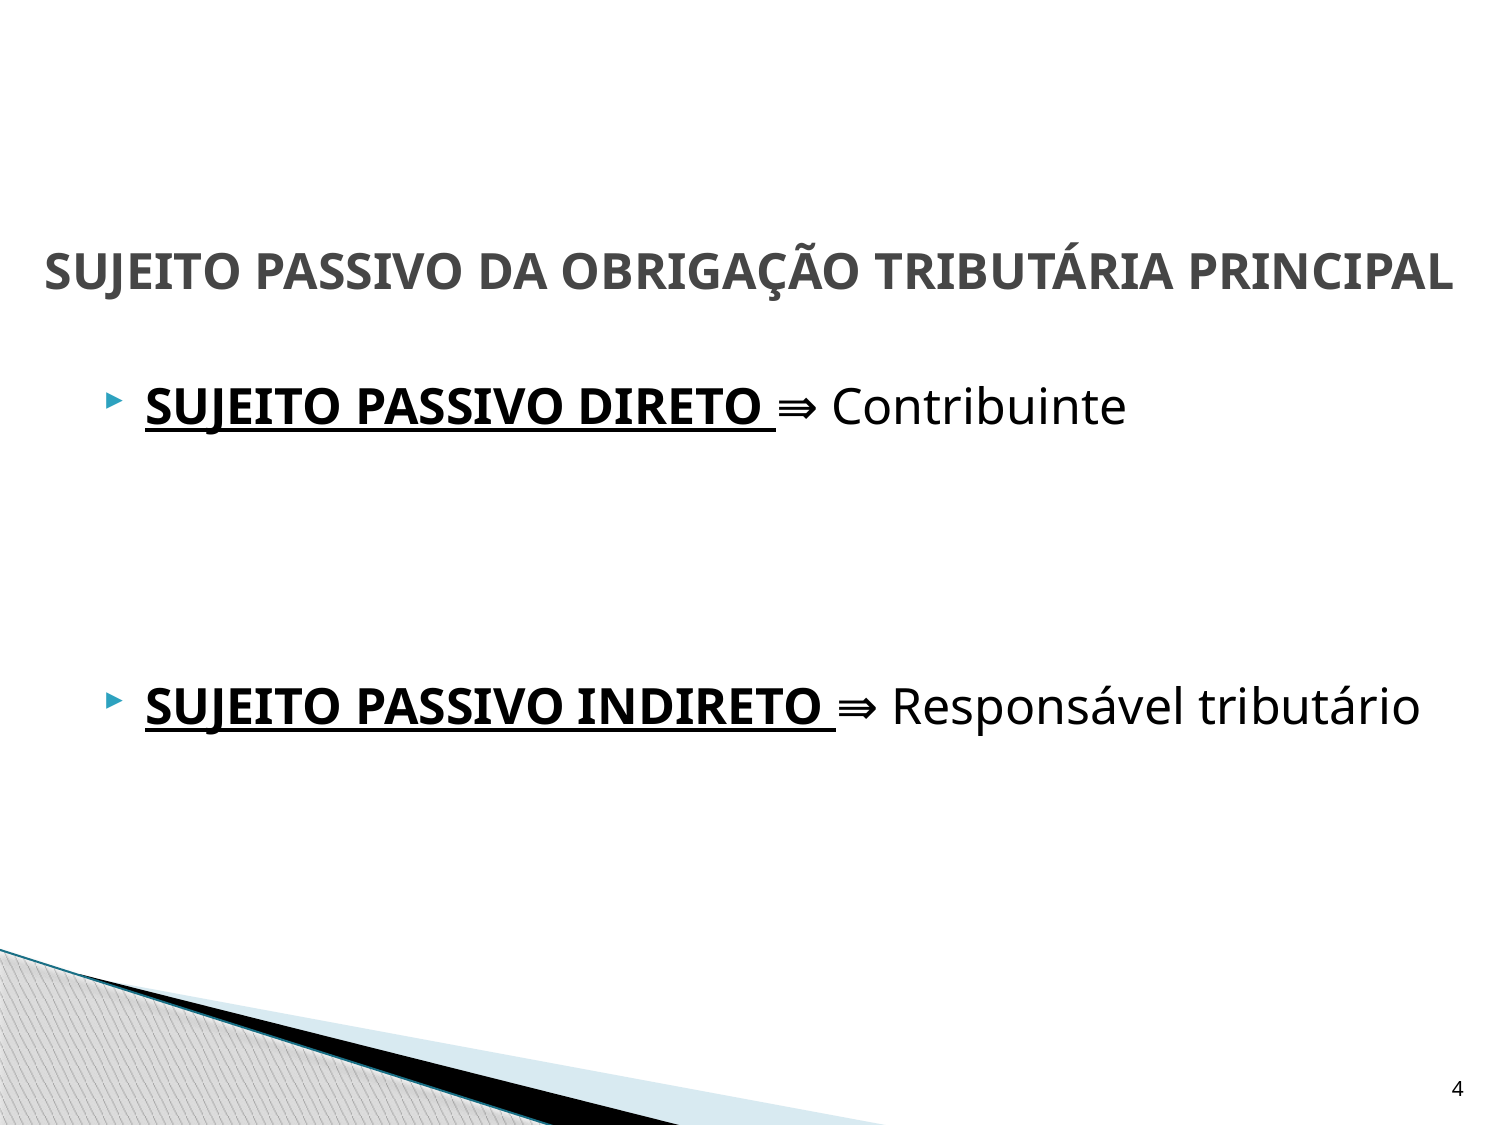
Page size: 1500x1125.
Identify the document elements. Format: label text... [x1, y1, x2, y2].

list SUJEITO PASSIVO DIRETO ⇛ Contribuinte SUJEITO PASSIVO INDIRETO ⇛ Responsável tributário [70, 351, 1454, 1125]
title SUJEITO PASSIVO DA OBRIGAÇÃO TRIBUTÁRIA PRINCIPAL [0, 234, 1500, 305]
slide_number 4 [1454, 1051, 1479, 1112]
